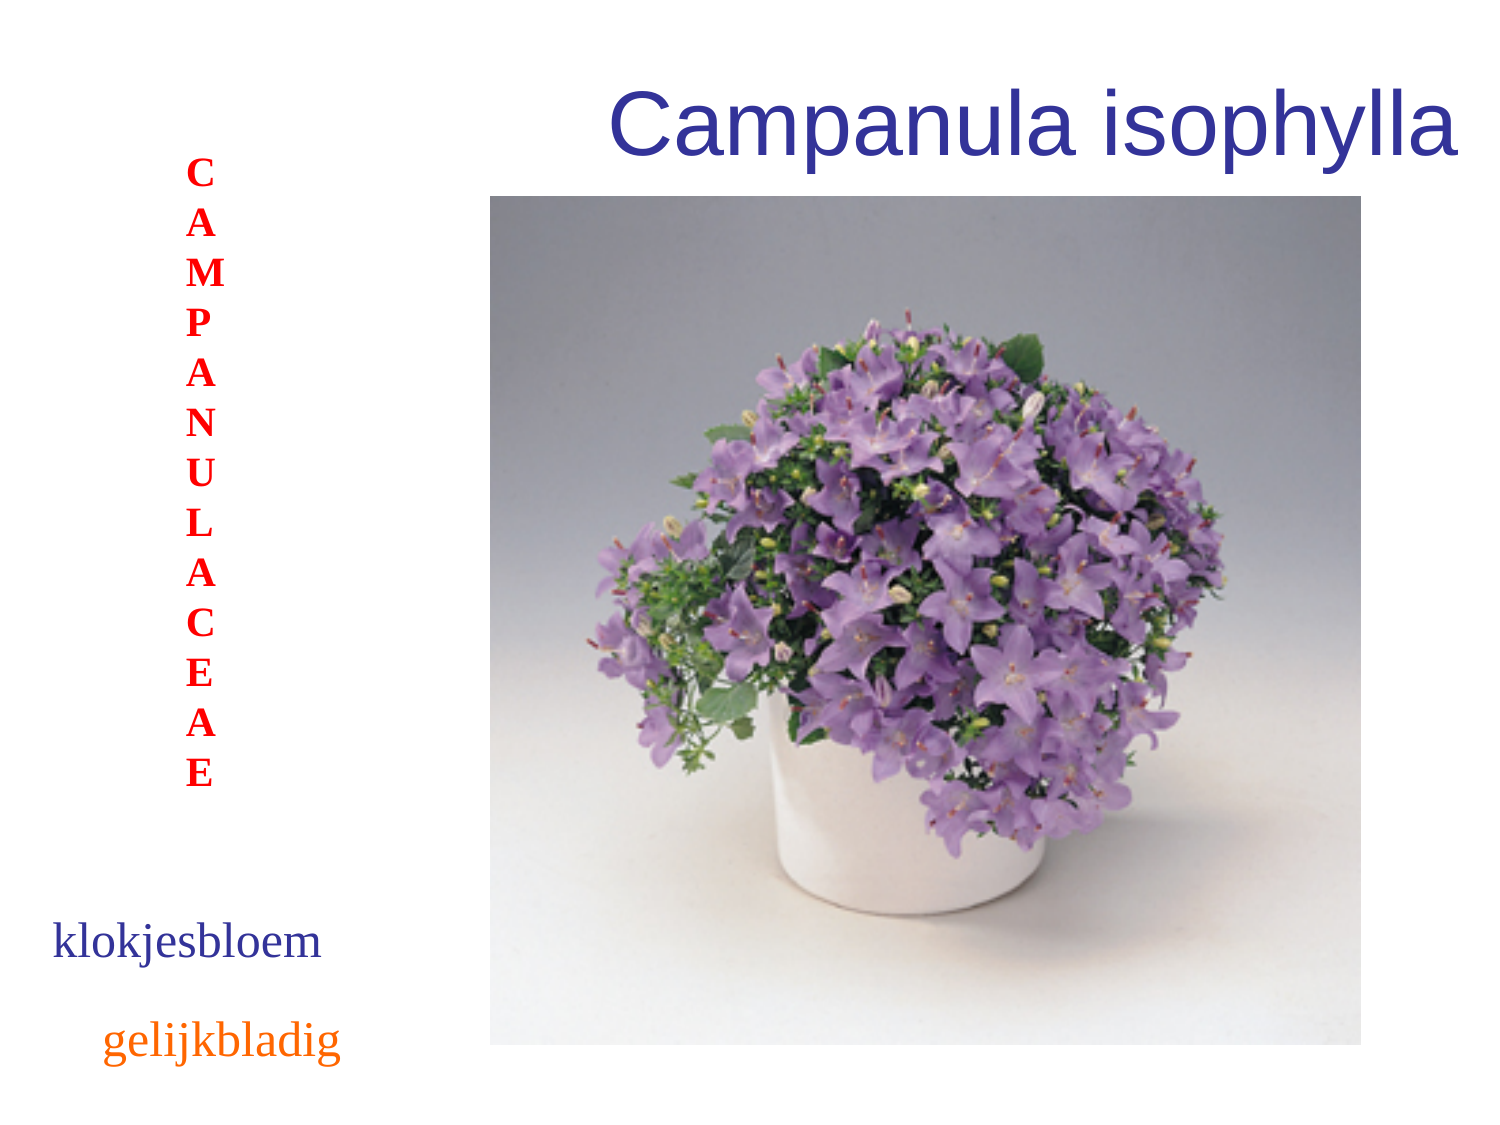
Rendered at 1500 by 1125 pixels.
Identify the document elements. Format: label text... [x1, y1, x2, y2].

picture [489, 196, 1361, 1046]
text_box klokjesbloem [37, 899, 484, 975]
title Campanula isophylla [200, 24, 1475, 213]
text_box CAMPANULACEAE [171, 137, 234, 803]
text_box gelijkbladig [0, 999, 357, 1075]
